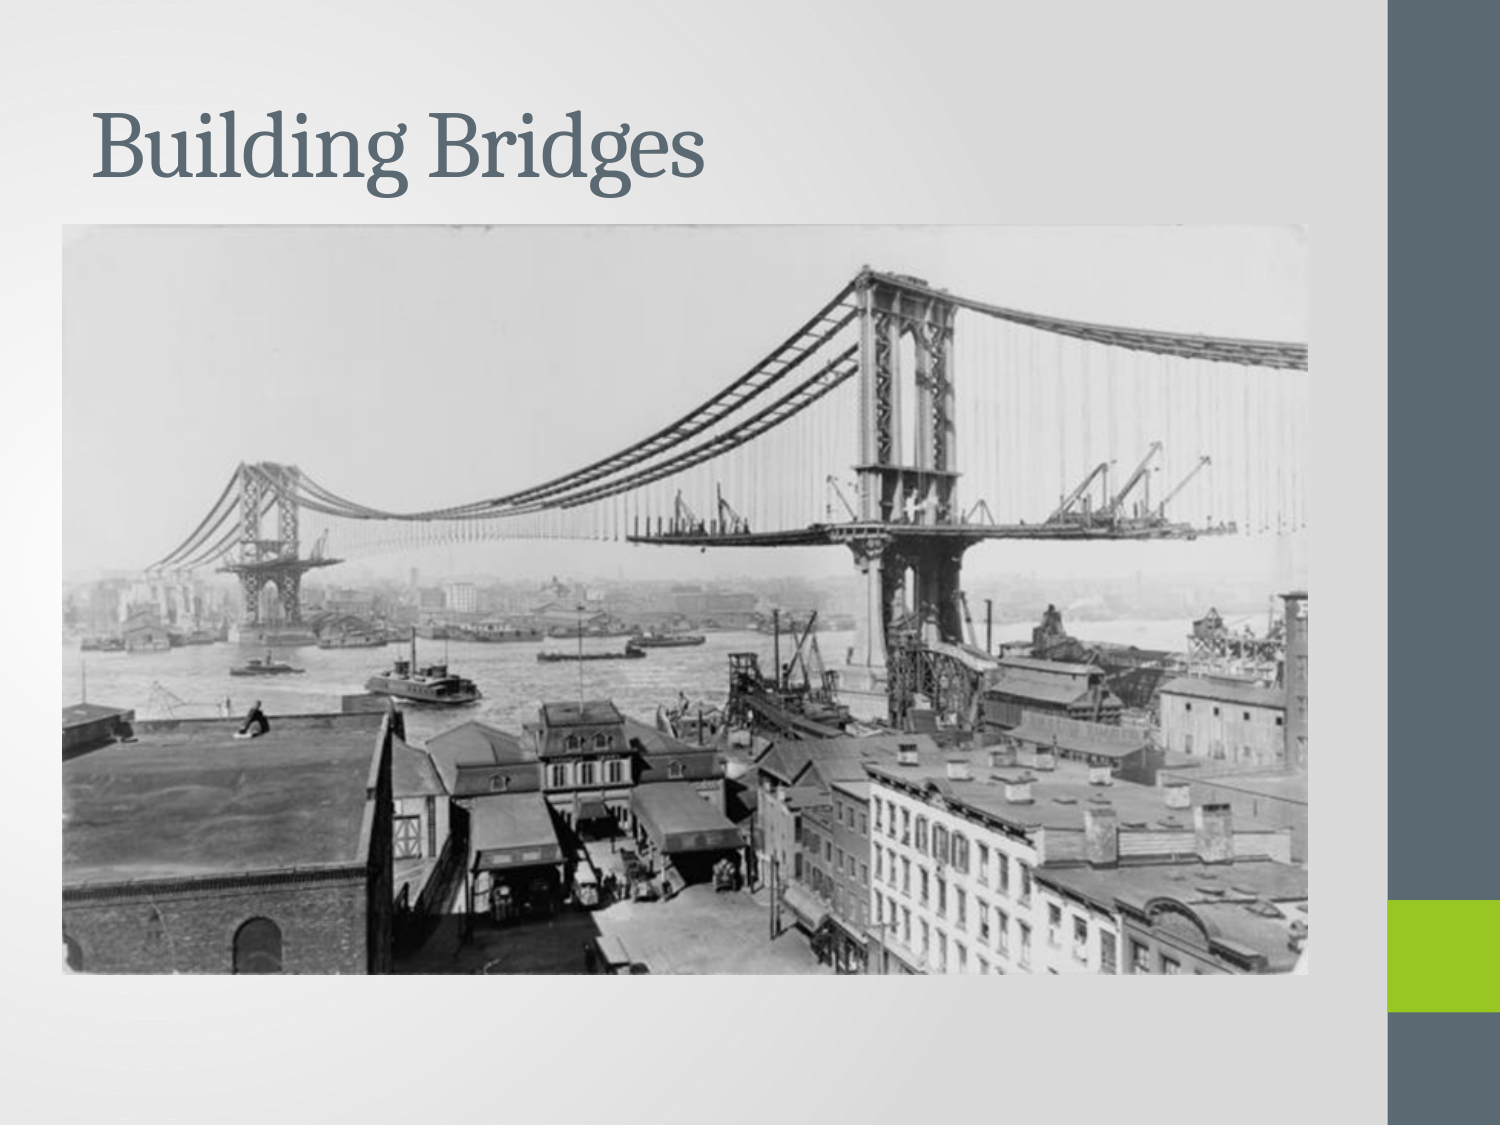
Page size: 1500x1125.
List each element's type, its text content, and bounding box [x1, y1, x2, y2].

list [61, 224, 1309, 976]
title Building Bridges [75, 45, 1325, 233]
